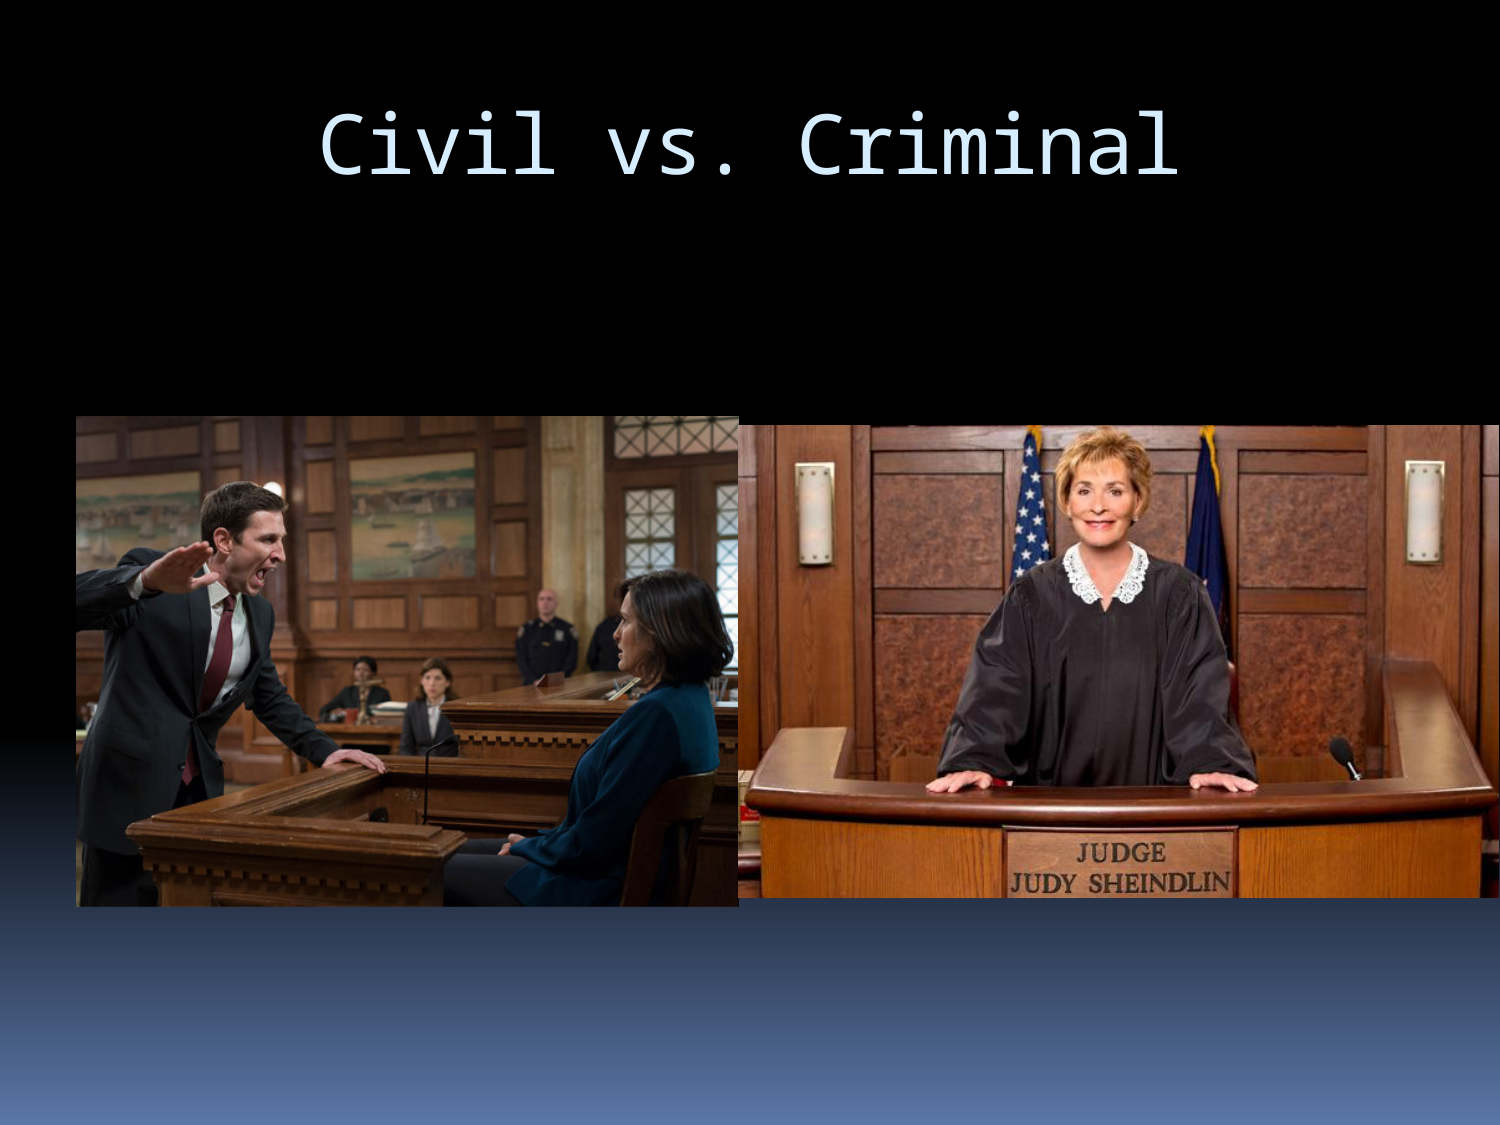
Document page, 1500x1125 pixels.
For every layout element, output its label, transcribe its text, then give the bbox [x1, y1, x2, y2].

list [738, 425, 1499, 898]
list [75, 415, 740, 908]
title Civil vs. Criminal [75, 83, 1425, 234]
